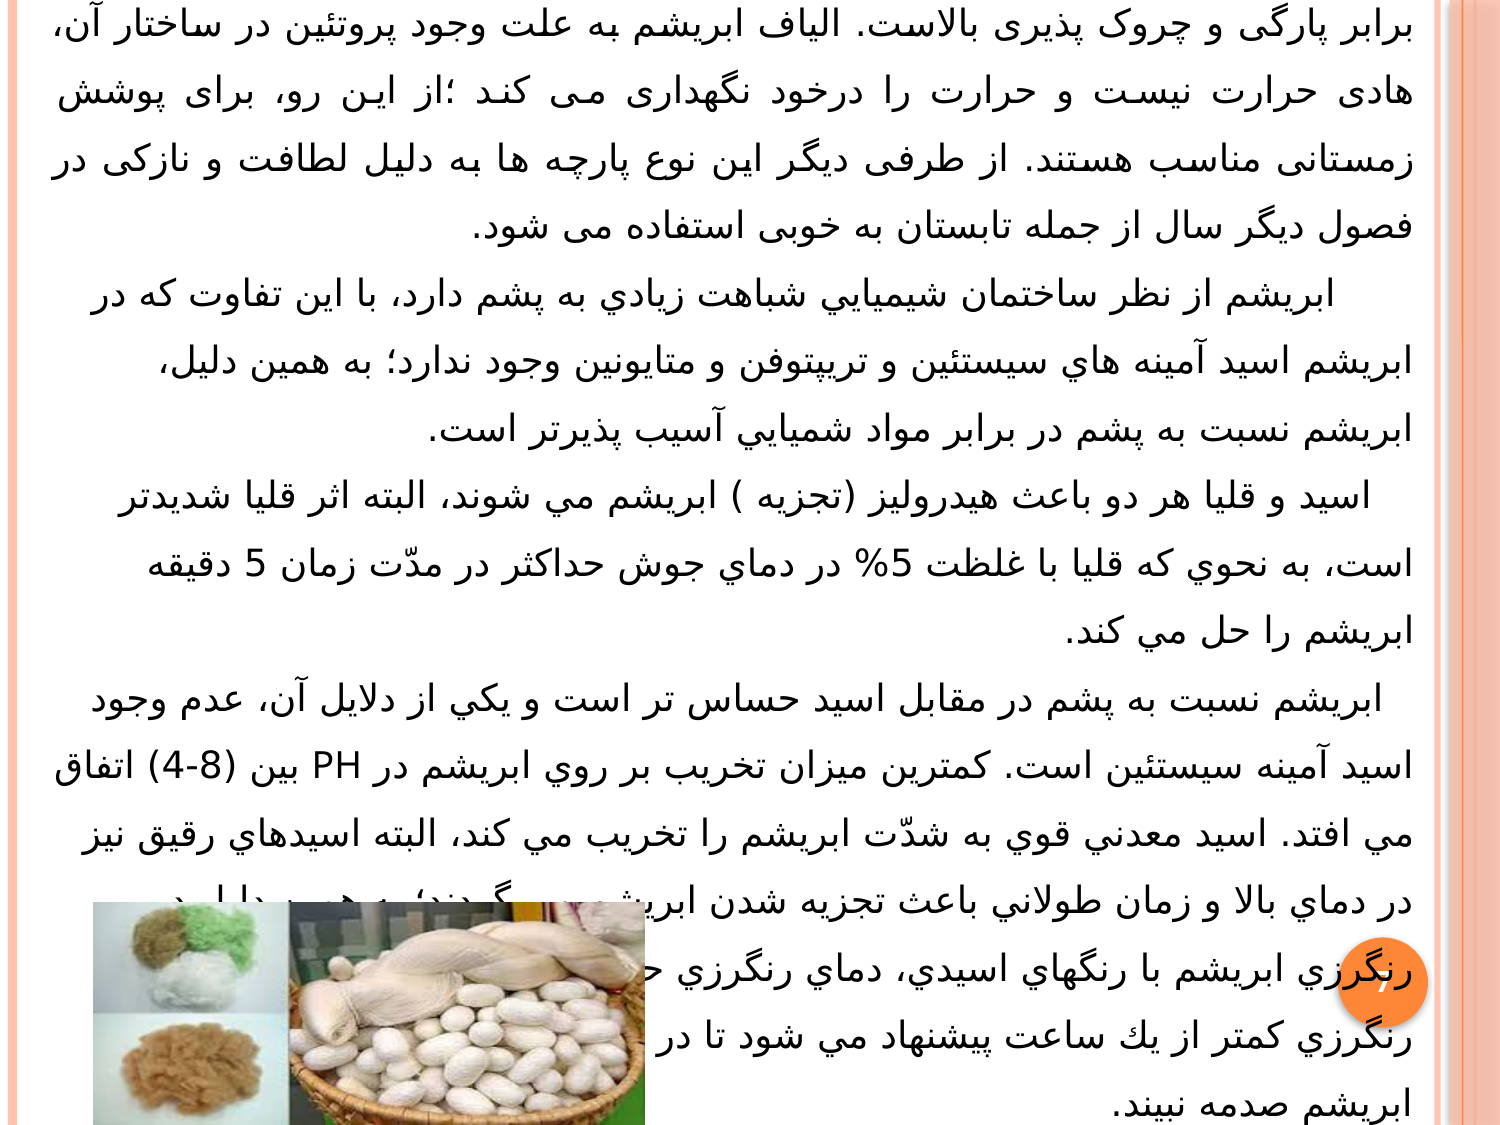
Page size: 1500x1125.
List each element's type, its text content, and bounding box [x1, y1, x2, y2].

text_box ابریشم نخ های ابریشمی، خیلی سبک و براّق هستند و کشش آنها زیاد بوده و مقاومت آنها در برابر پارگی و چروک پذیری بالاست. الیاف ابریشم به علت وجود پروتئین در ساختار آن، هادی حرارت نیست و حرارت را درخود نگهداری می کند ؛از این رو، برای پوشش زمستانی مناسب هستند. از طرفی دیگر این نوع پارچه ها به دلیل لطافت و نازکی در فصول دیگر سال از جمله تابستان به خوبی استفاده می شود. ابريشم از نظر ساختمان شيميايي شباهت زيادي به پشم دارد، با اين تفاوت كه در ابريشم اسيد آمينه هاي سيستئين و تريپتوفن و متايونين وجود ندارد؛ به همين دليل، ابريشم نسبت به پشم در برابر مواد شميايي آسيب پذيرتر است. اسيد و قليا هر دو باعث هيدروليز (تجزيه ) ابريشم مي شوند، البته اثر قليا شديدتر است، به نحوي كه قليا با غلظت 5% در دماي جوش حداكثر در مدّت زمان 5 دقيقه ابريشم را حل مي كند. ابريشم نسبت به پشم در مقابل اسيد حساس تر است و يكي از دلايل آن، عدم وجود اسيد آمينه سيستئين است. كمترين ميزان تخريب بر روي ابريشم در PH بين (8-4) اتفاق مي افتد. اسيد معدني قوي به شدّت ابريشم را تخريب مي كند، البته اسيدهاي رقيق نيز در دماي بالا و زمان طولاني باعث تجزيه شدن ابريشم مي گردند؛ به همين دليل در رنگرزي ابريشم با رنگهاي اسيدي، دماي رنگرزي حداكثر (95-90) درجه و مدّت زمان رنگرزي كمتر از يك ساعت پيشنهاد مي شود تا در اثر اسيد موجود در محلول رنگرزي، ابريشم صدمه نبيند. [35, 0, 1430, 1125]
slide_number 7 [1333, 940, 1434, 1027]
picture [93, 901, 646, 1125]
